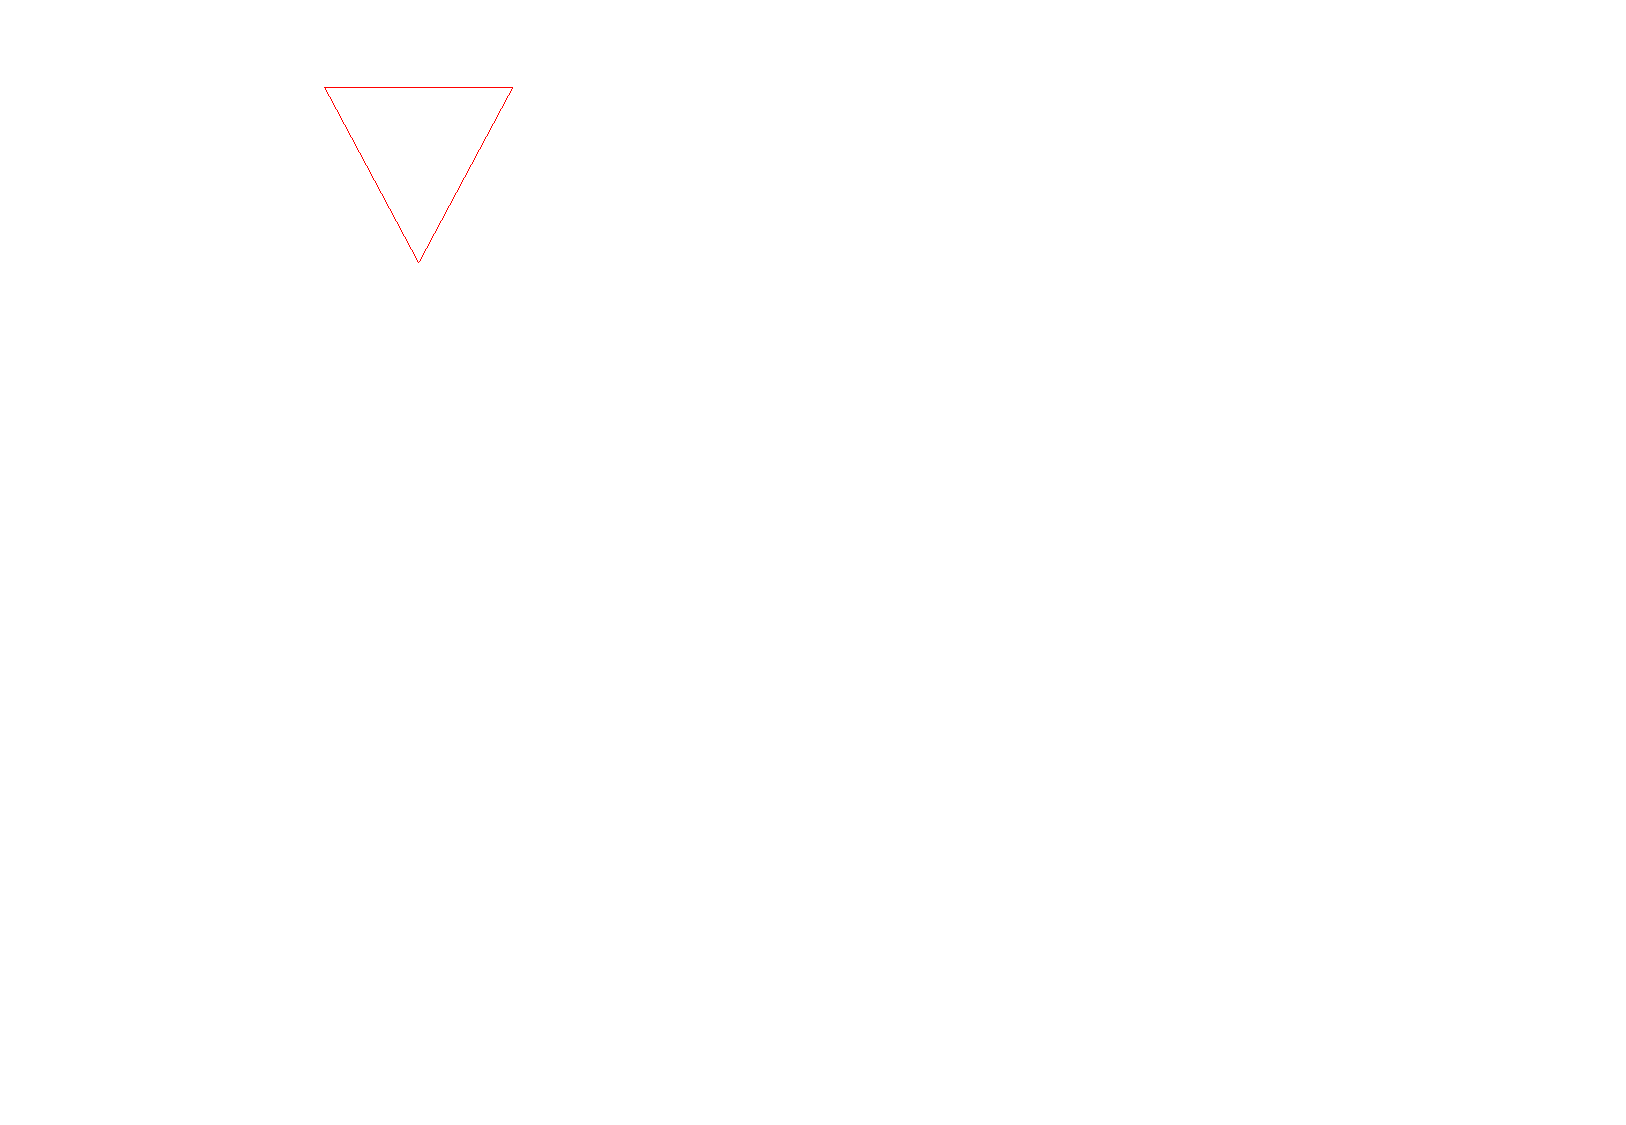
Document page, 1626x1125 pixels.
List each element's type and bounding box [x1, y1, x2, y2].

text_box [324, 87, 513, 263]
